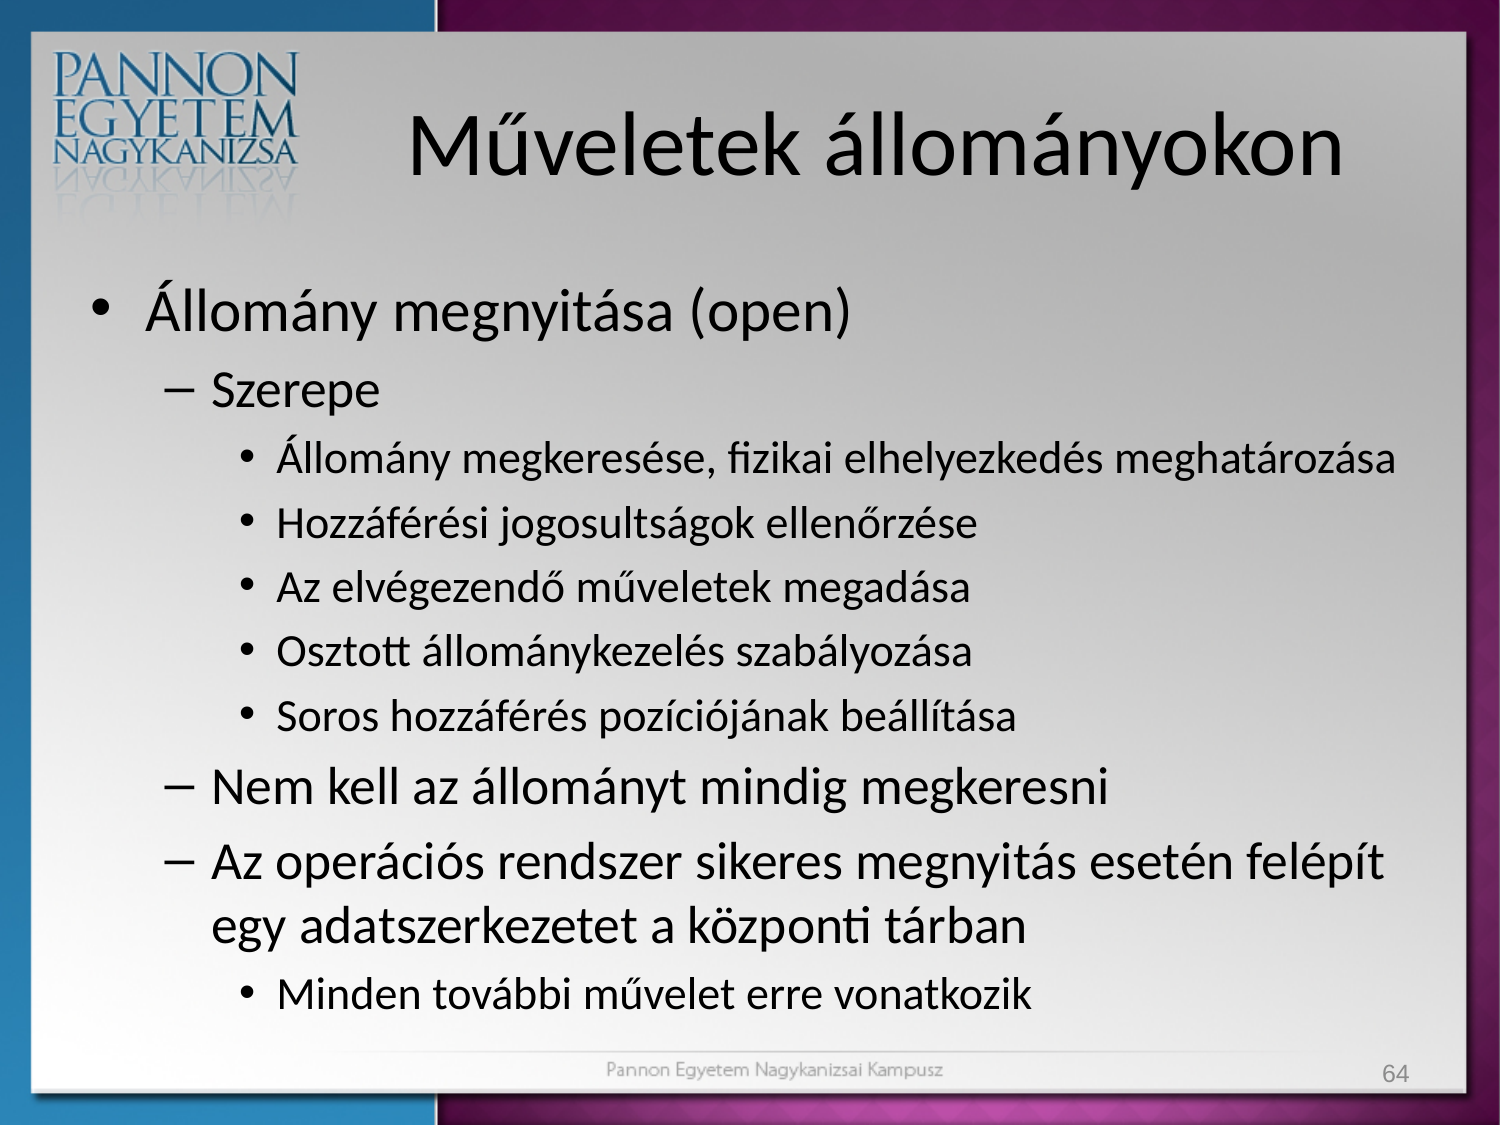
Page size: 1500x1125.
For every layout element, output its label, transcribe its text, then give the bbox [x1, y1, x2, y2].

slide_number 64 [1074, 1042, 1425, 1103]
title Műveletek állományokon [328, 45, 1425, 233]
list Állomány megnyitása (open) Szerepe Állomány megkeresése, fizikai elhelyezkedés meghatározása Hozzáférési jogosultságok ellenőrzése Az elvégezendő műveletek megadása Osztott állománykezelés szabályozása Soros hozzáférés pozíciójának beállítása Nem kell az állományt mindig megkeresni Az operációs rendszer sikeres megnyitás esetén felépít egy adatszerkezetet a központi tárban Minden további művelet erre vonatkozik [75, 262, 1425, 1075]
picture [0, 0, 1500, 1125]
